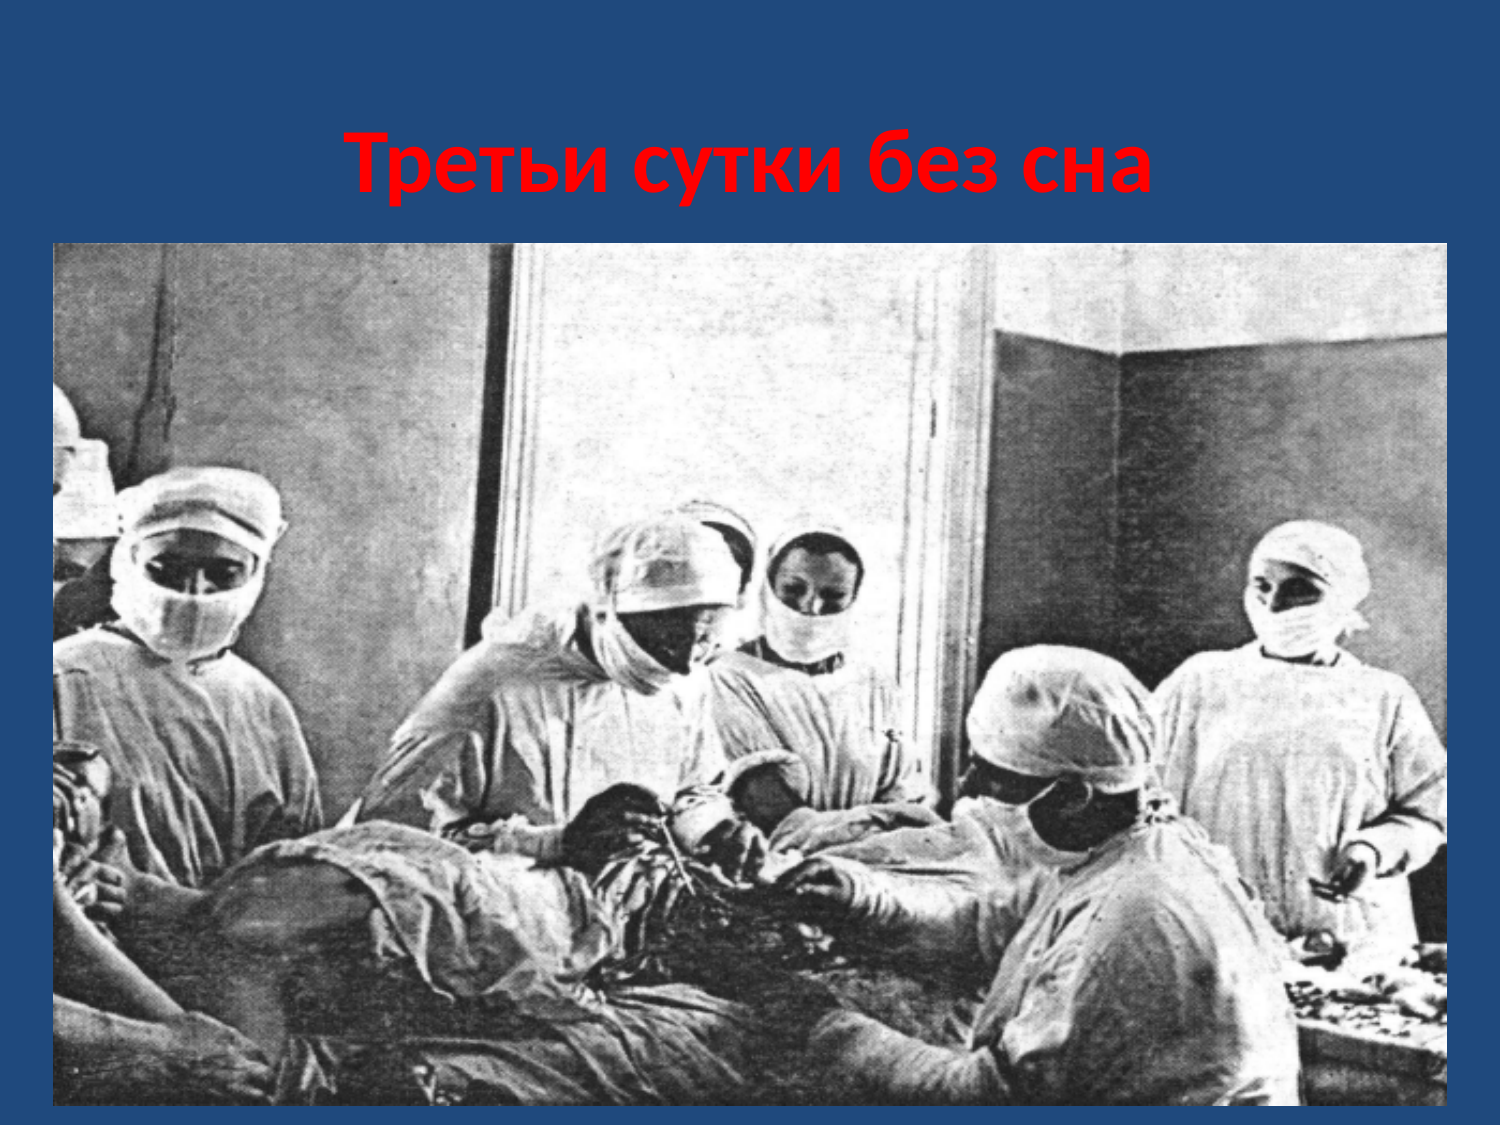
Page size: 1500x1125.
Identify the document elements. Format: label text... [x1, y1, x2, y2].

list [52, 243, 1448, 1107]
title Третьи сутки без сна [75, 45, 1425, 241]
